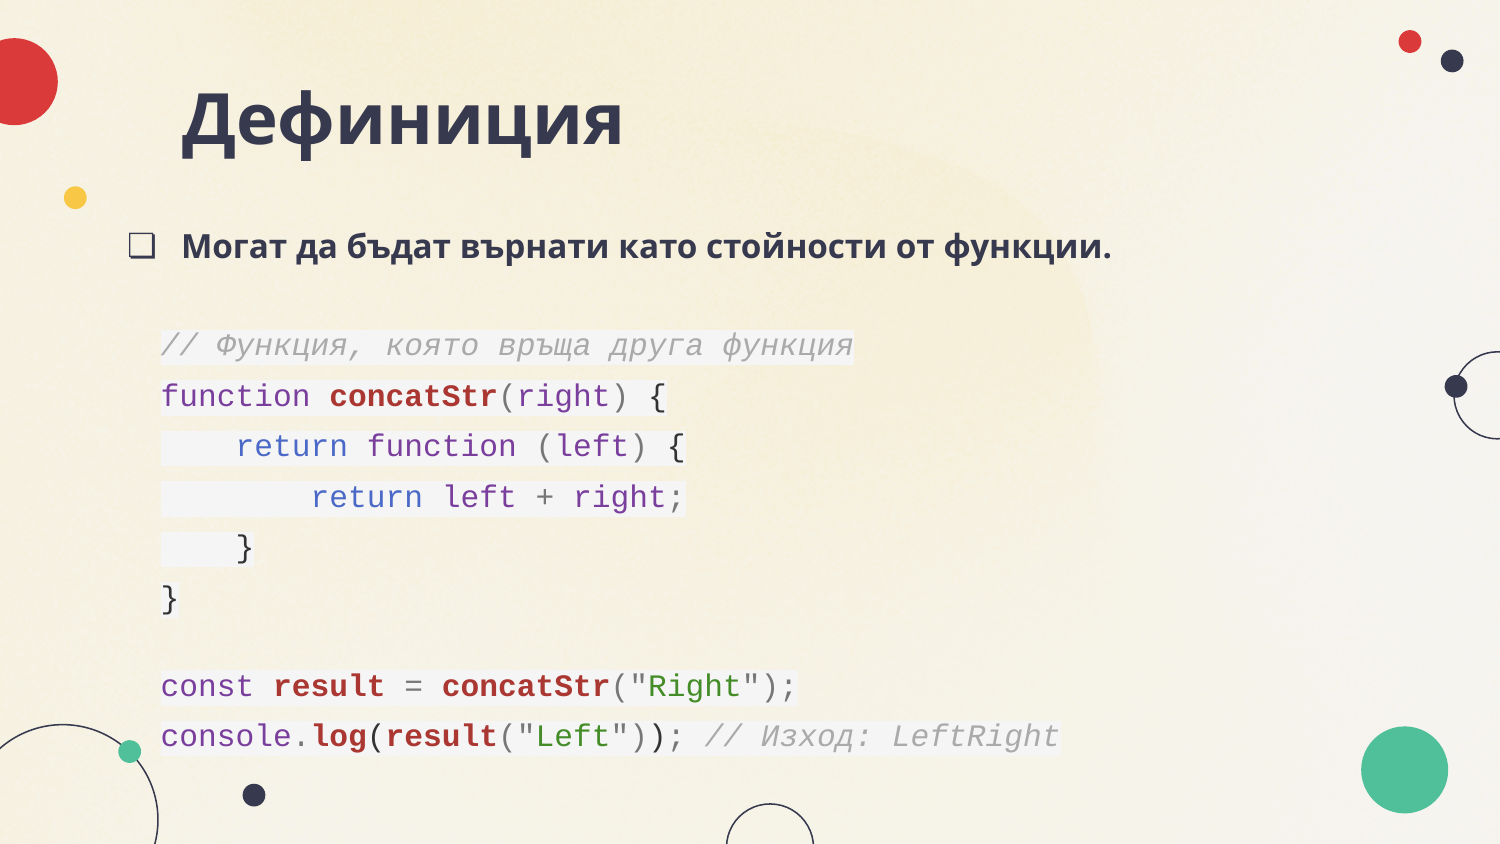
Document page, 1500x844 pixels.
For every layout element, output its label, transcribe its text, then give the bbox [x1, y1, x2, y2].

text_box [0, 0, 1500, 844]
text_box Могат да бъдат върнати като стойности от функции. [91, 203, 1493, 280]
text_box [1454, 351, 1500, 439]
text_box [1444, 375, 1468, 398]
text_box // Функция, която връща друга функция function concatStr(right) { return function (left) { return left + right; } } const result = concatStr("Right"); console.log(result("Left")); // Изход: LeftRight [145, 296, 1324, 763]
text_box [63, 186, 87, 210]
text_box [118, 740, 142, 763]
subtitle Дефиниция [167, 45, 1444, 118]
text_box [1398, 30, 1422, 45]
